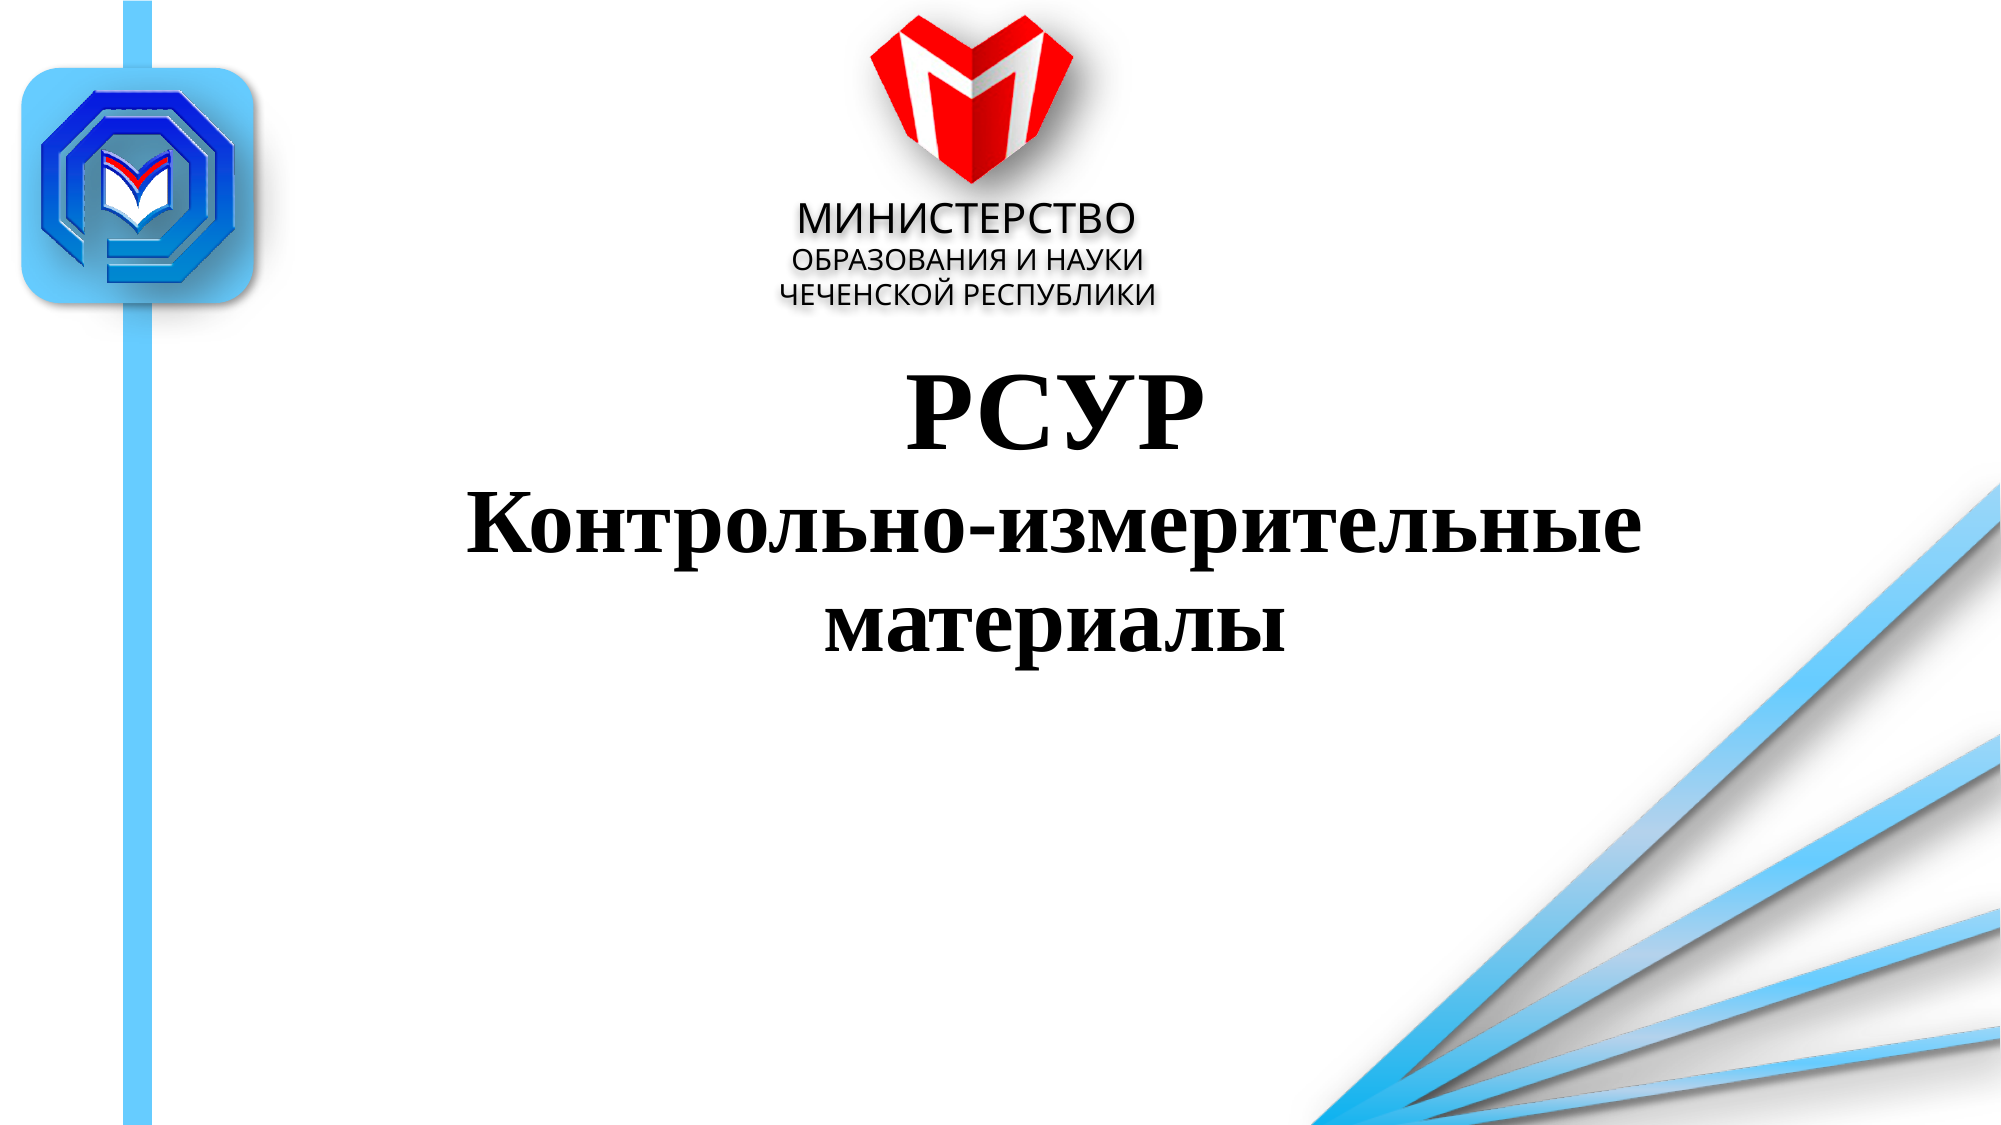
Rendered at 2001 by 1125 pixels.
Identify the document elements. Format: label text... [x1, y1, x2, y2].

picture [869, 14, 1074, 184]
picture [32, 80, 243, 291]
title РСУР Контрольно-измерительные материалы [257, 345, 1854, 680]
picture [1280, 291, 2000, 1125]
